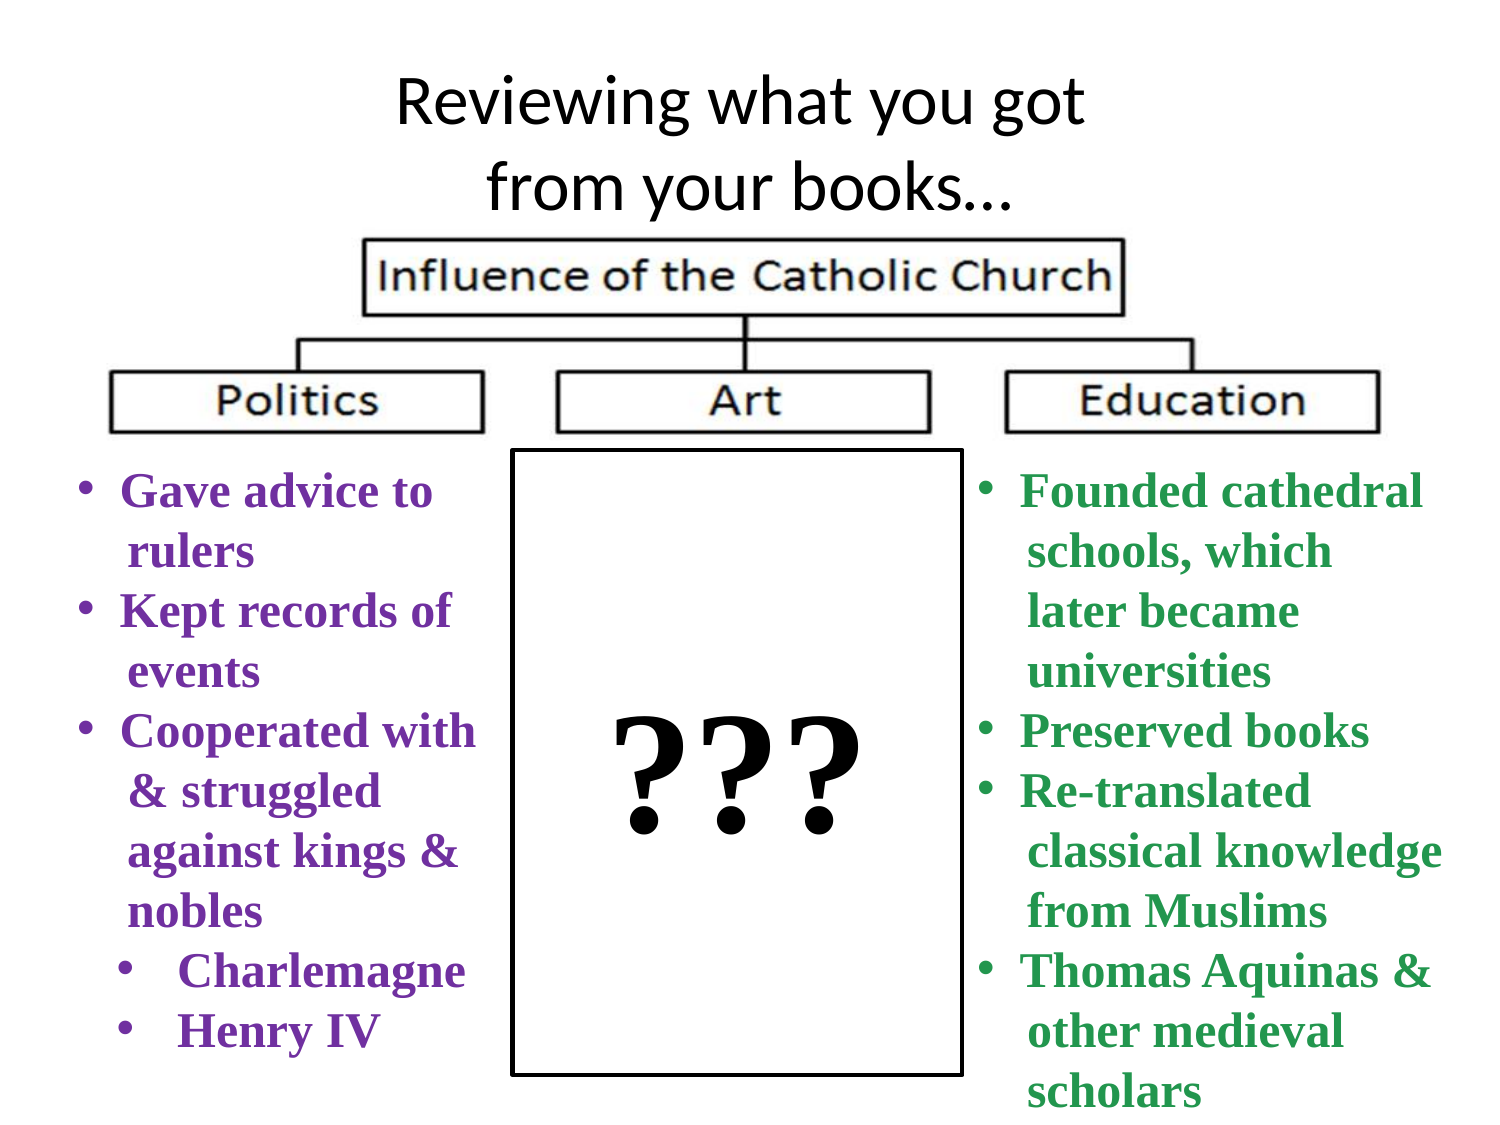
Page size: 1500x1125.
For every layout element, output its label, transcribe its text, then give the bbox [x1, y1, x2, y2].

title Reviewing what you got from your books… [75, 45, 1425, 198]
text_box ??? [510, 485, 964, 1077]
text_box Founded cathedral schools, which later became universities Preserved books Re-translated classical knowledge from Muslims Thomas Aquinas & other medieval scholars [962, 449, 1475, 1125]
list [60, 199, 1431, 476]
text_box Gave advice to rulers Kept records of events Cooperated with & struggled against kings & nobles Charlemagne Henry IV [62, 484, 510, 1065]
